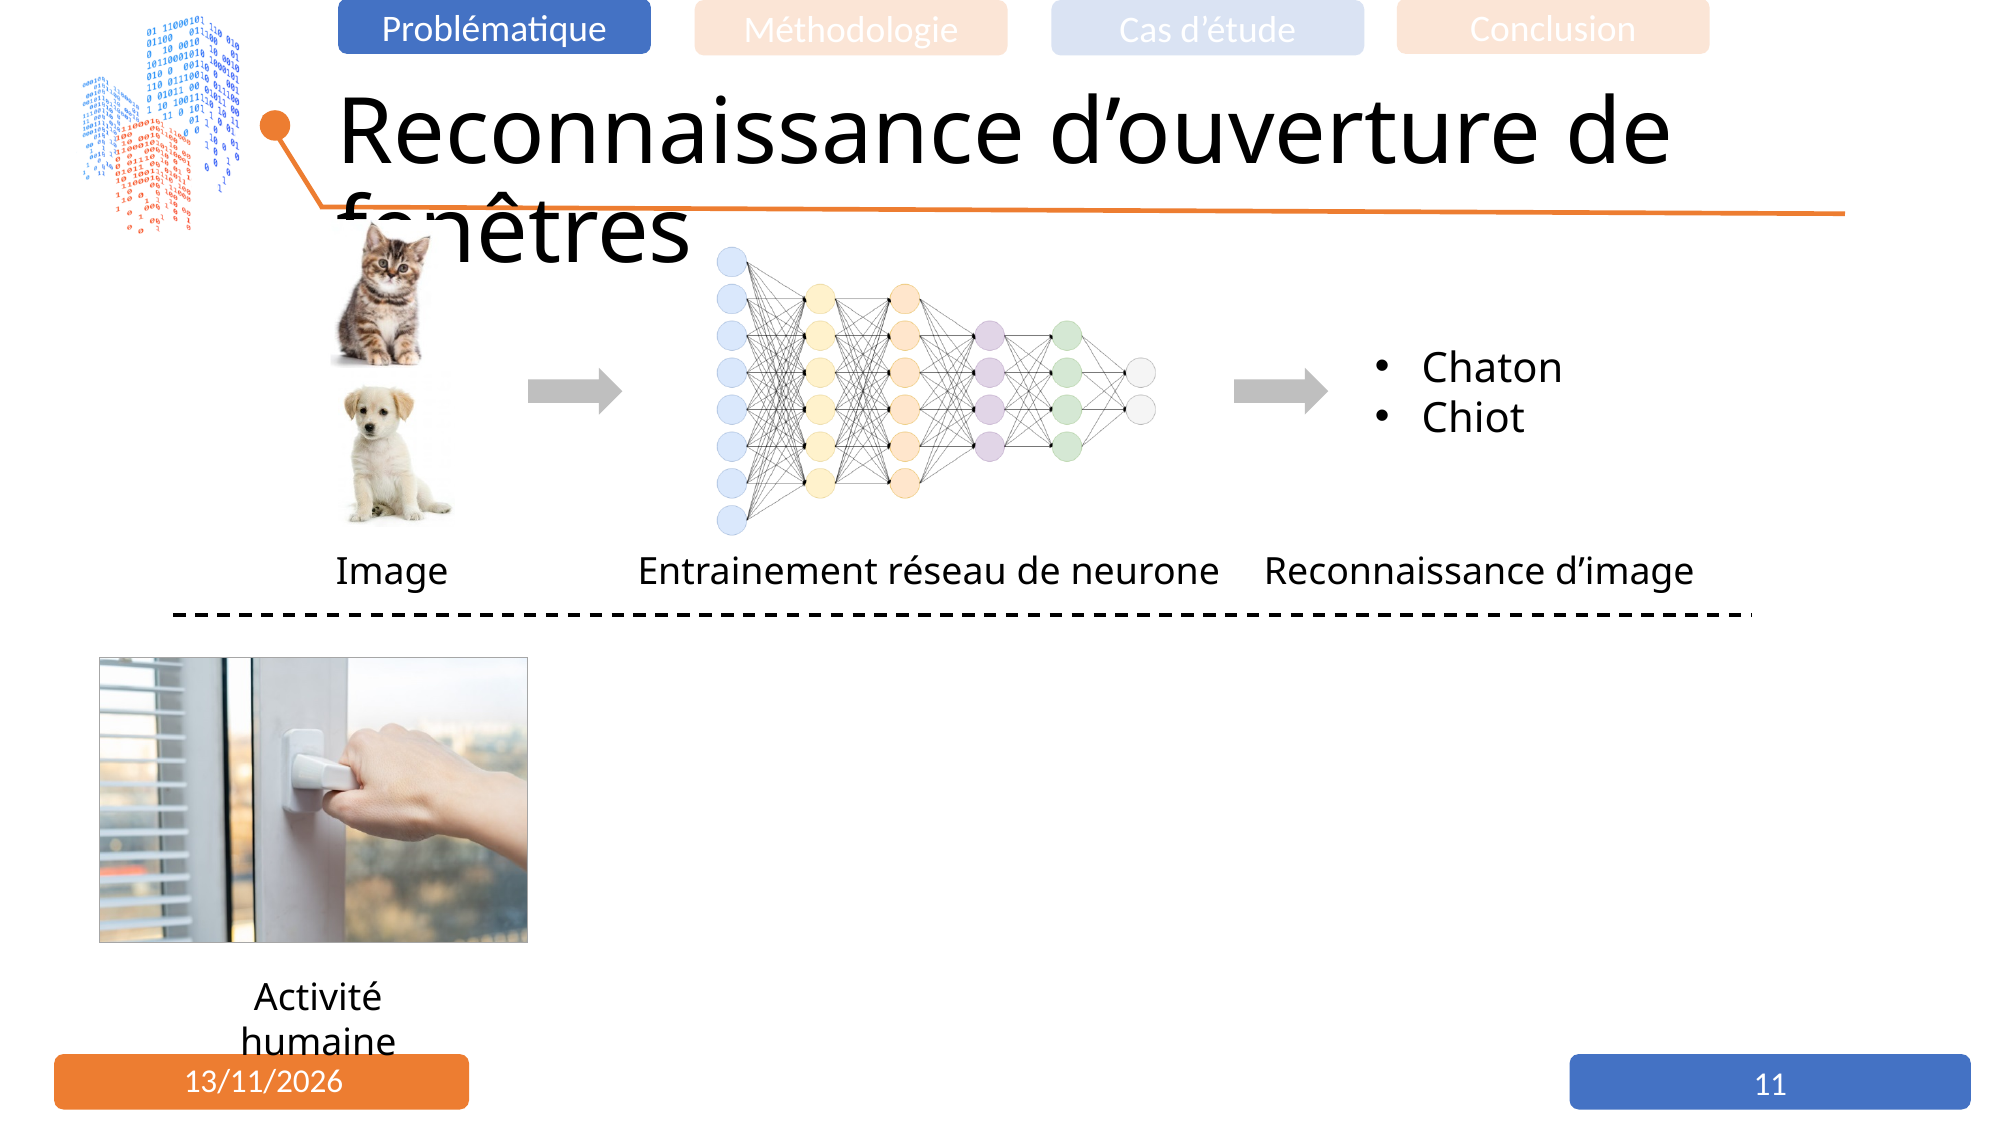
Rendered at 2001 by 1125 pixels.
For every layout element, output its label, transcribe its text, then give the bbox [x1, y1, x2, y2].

text_box Chaton Chiot [1360, 333, 1579, 448]
text_box Image [321, 539, 464, 600]
text_box [527, 365, 624, 418]
text_box [1233, 365, 1330, 418]
slide_number 11 [1569, 1054, 1971, 1110]
text_box Méthodologie [693, 0, 1009, 57]
picture [712, 242, 1160, 540]
picture [57, 0, 260, 253]
text_box Activité humaine [158, 965, 479, 1071]
picture [338, 371, 455, 527]
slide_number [57, 1049, 470, 1110]
text_box Conclusion [1395, 0, 1711, 56]
picture [306, 220, 455, 368]
text_box Cas d’étude [1050, 0, 1366, 57]
text_box Entrainement réseau de neurone [622, 539, 1236, 600]
title Reconnaissance d’ouverture de fenêtres [321, 76, 1863, 184]
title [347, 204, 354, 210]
text_box Reconnaissance d’image [1249, 539, 1710, 600]
text_box Problématique [336, 0, 652, 56]
picture [99, 657, 528, 943]
